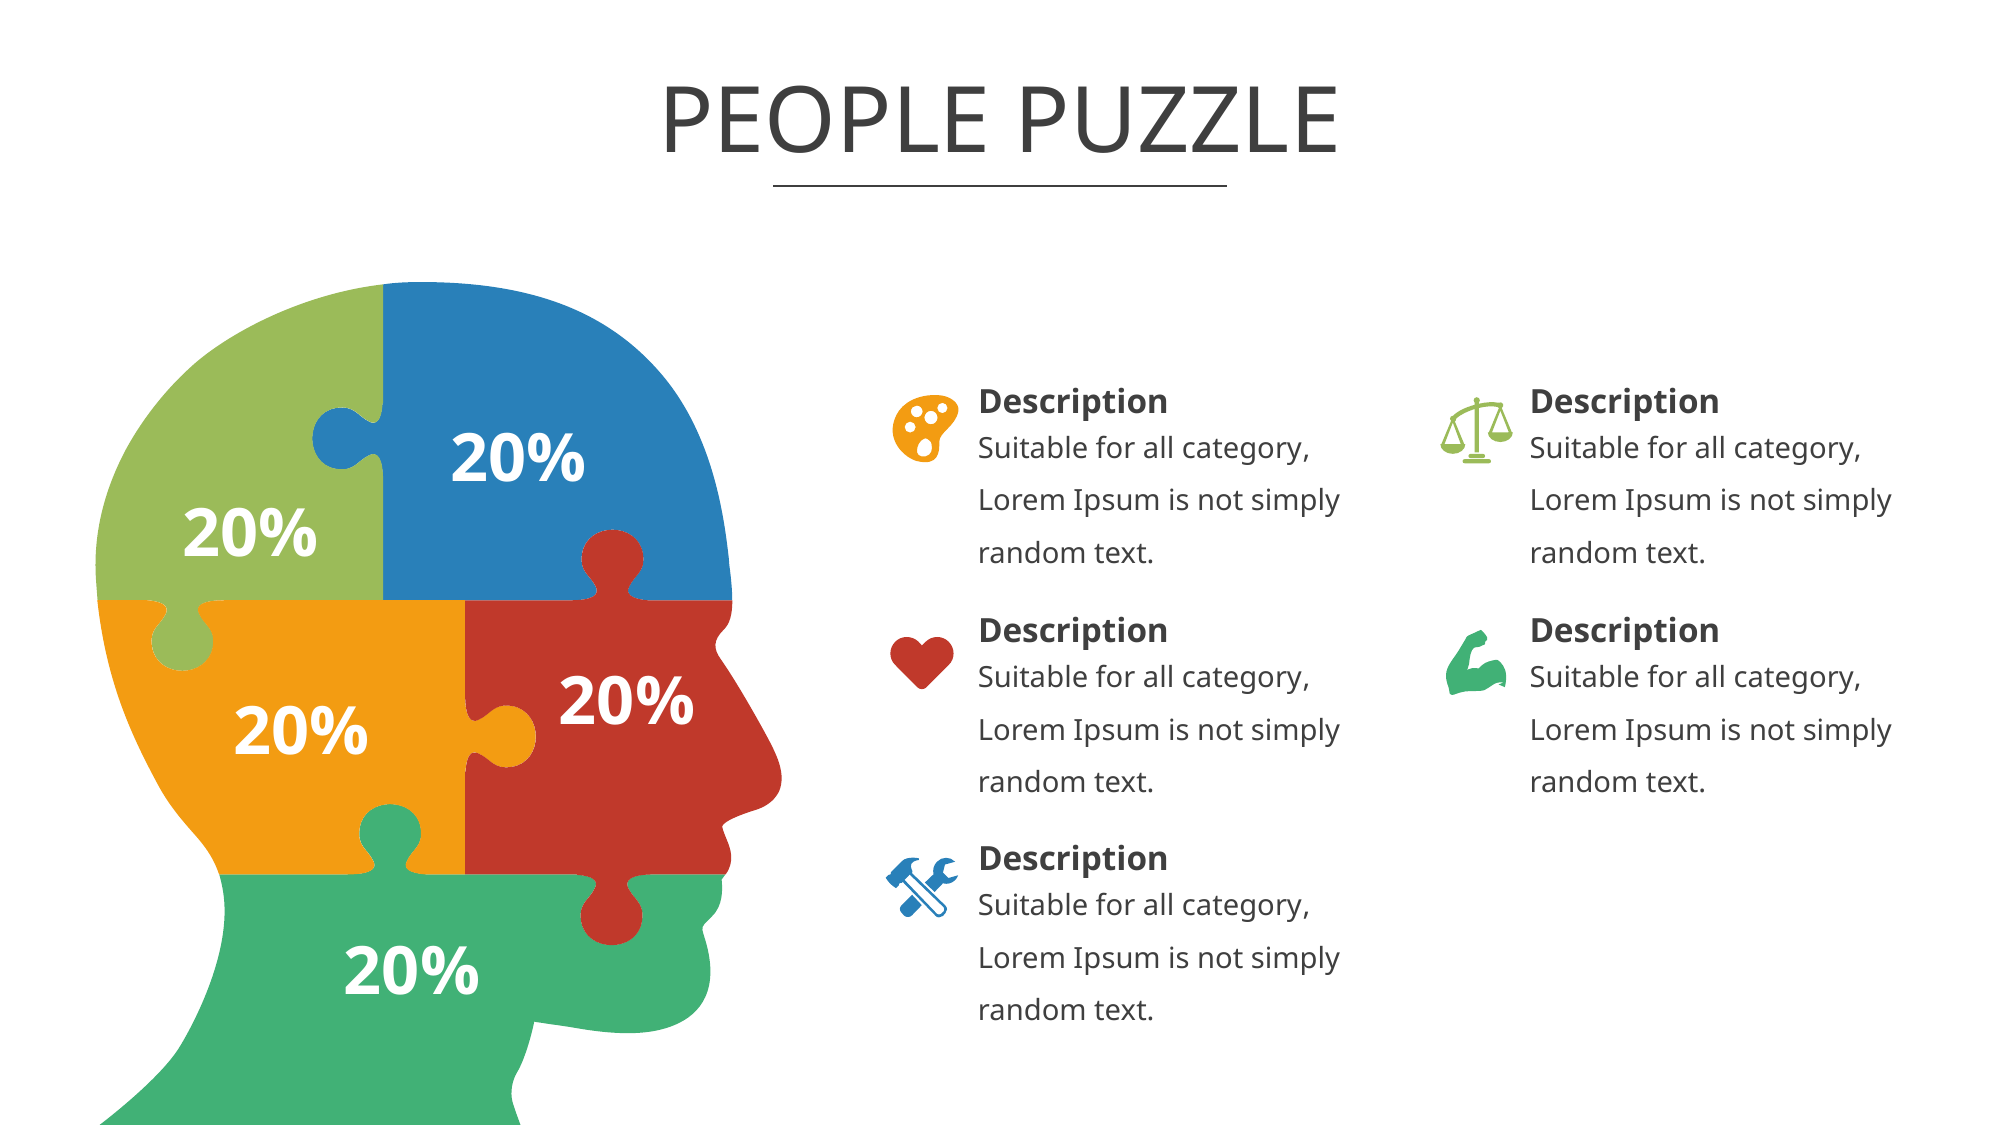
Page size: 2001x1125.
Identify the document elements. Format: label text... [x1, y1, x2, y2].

text_box Description [1514, 601, 1794, 633]
title PEOPLE PUZZLE [137, 59, 1863, 186]
text_box Description [1514, 372, 1794, 404]
text_box [465, 529, 782, 946]
text_box [99, 805, 725, 1125]
text_box Suitable for all category, Lorem Ipsum is not simply random text. [963, 861, 1392, 1034]
text_box [892, 395, 959, 463]
text_box Suitable for all category, Lorem Ipsum is not simply random text. [963, 404, 1392, 577]
text_box 20% [328, 920, 496, 1016]
text_box 20% [544, 650, 711, 746]
text_box [1446, 629, 1507, 695]
text_box 20% [435, 407, 602, 503]
text_box Suitable for all category, Lorem Ipsum is not simply random text. [1514, 633, 1943, 806]
text_box Description [963, 601, 1242, 633]
text_box [890, 636, 954, 690]
text_box Suitable for all category, Lorem Ipsum is not simply random text. [963, 633, 1392, 806]
text_box [313, 282, 733, 600]
text_box 20% [218, 680, 385, 775]
text_box Description [963, 829, 1242, 861]
text_box [885, 857, 959, 918]
text_box Description [963, 372, 1242, 404]
text_box [1440, 397, 1513, 464]
text_box 20% [167, 482, 334, 578]
text_box Suitable for all category, Lorem Ipsum is not simply random text. [1514, 404, 1943, 577]
text_box [95, 284, 384, 670]
text_box [97, 600, 535, 875]
